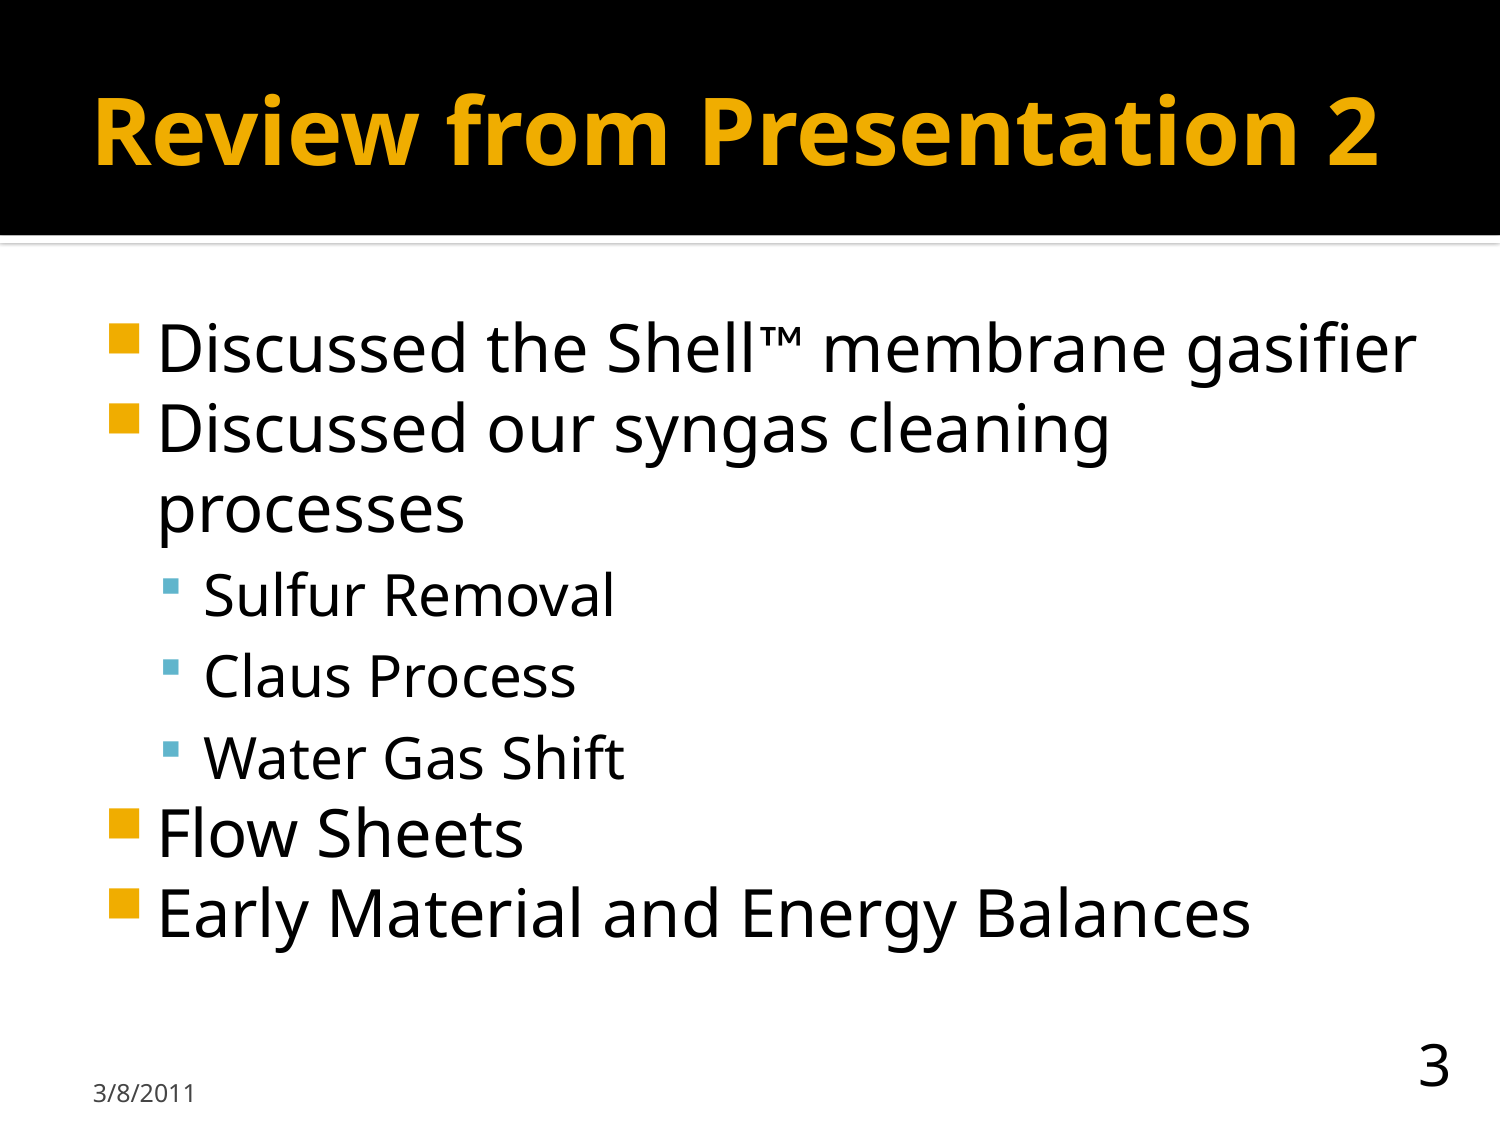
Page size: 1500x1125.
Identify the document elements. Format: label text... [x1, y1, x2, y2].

slide_number 3 [1345, 1062, 1467, 1108]
title Review from Presentation 2 [75, 25, 1425, 231]
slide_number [75, 1062, 425, 1108]
list Discussed the Shell™ membrane gasifier Discussed our syngas cleaning processes Sulfur Removal Claus Process Water Gas Shift Flow Sheets Early Material and Energy Balances [75, 291, 1450, 1050]
